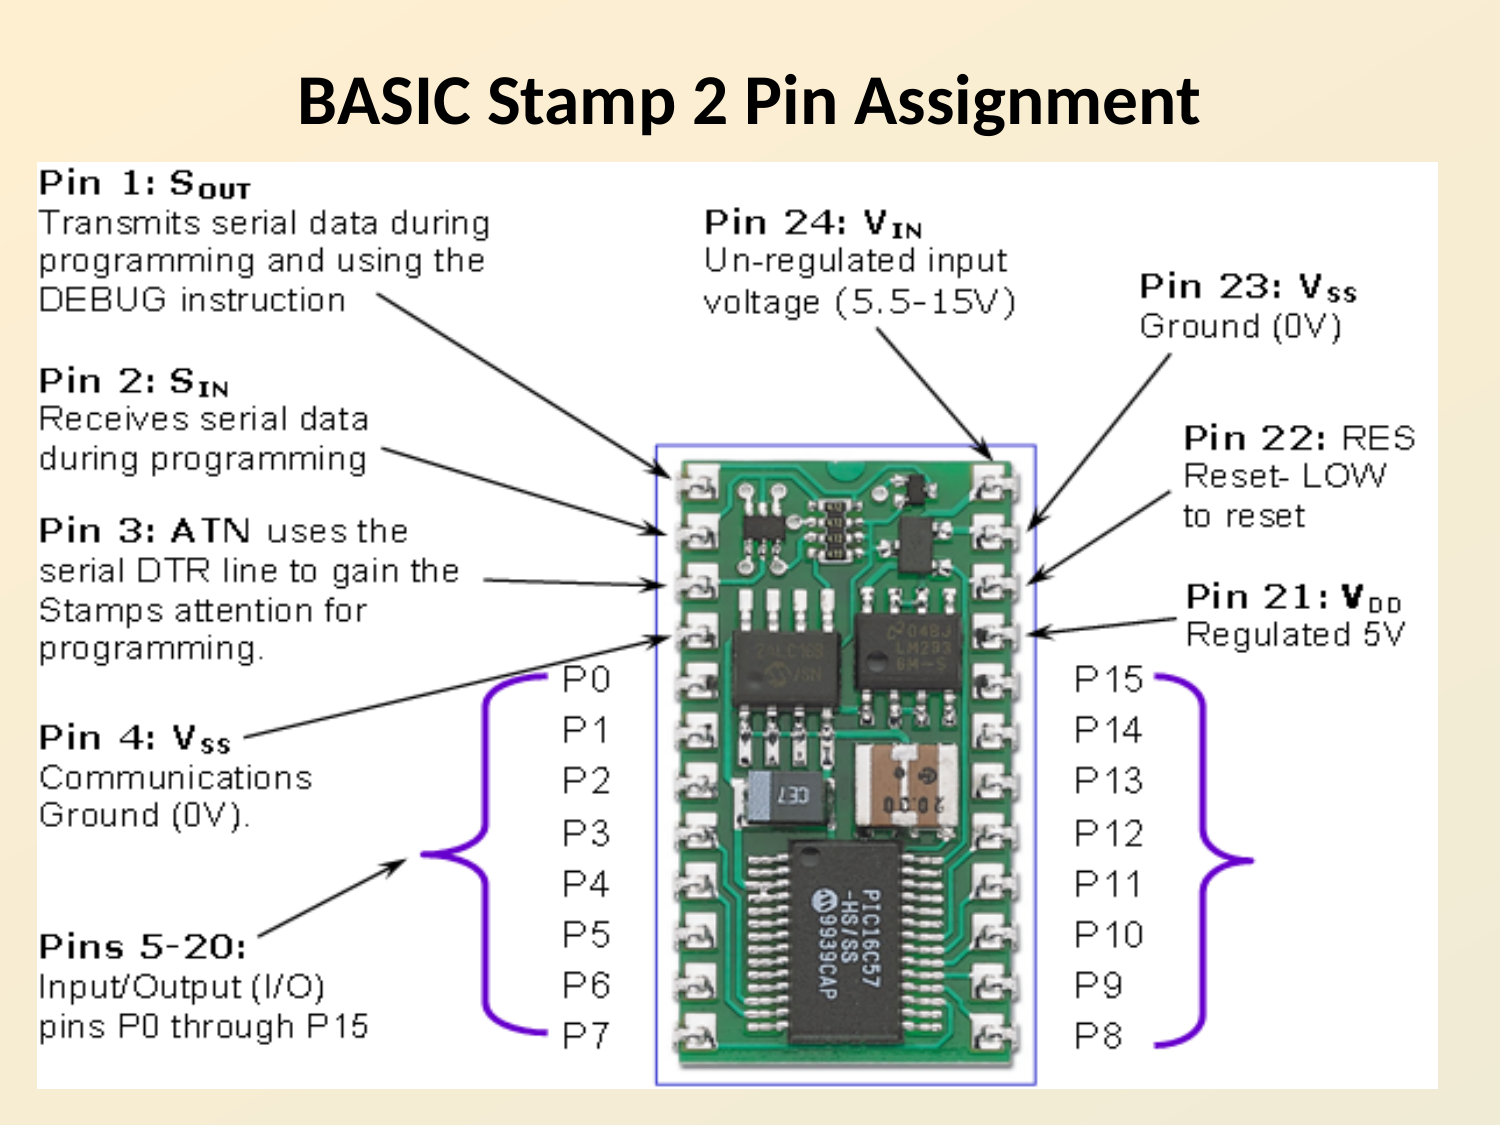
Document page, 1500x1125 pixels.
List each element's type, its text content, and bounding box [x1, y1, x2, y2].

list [37, 162, 1438, 1089]
title BASIC Stamp 2 Pin Assignment [75, 45, 1425, 159]
